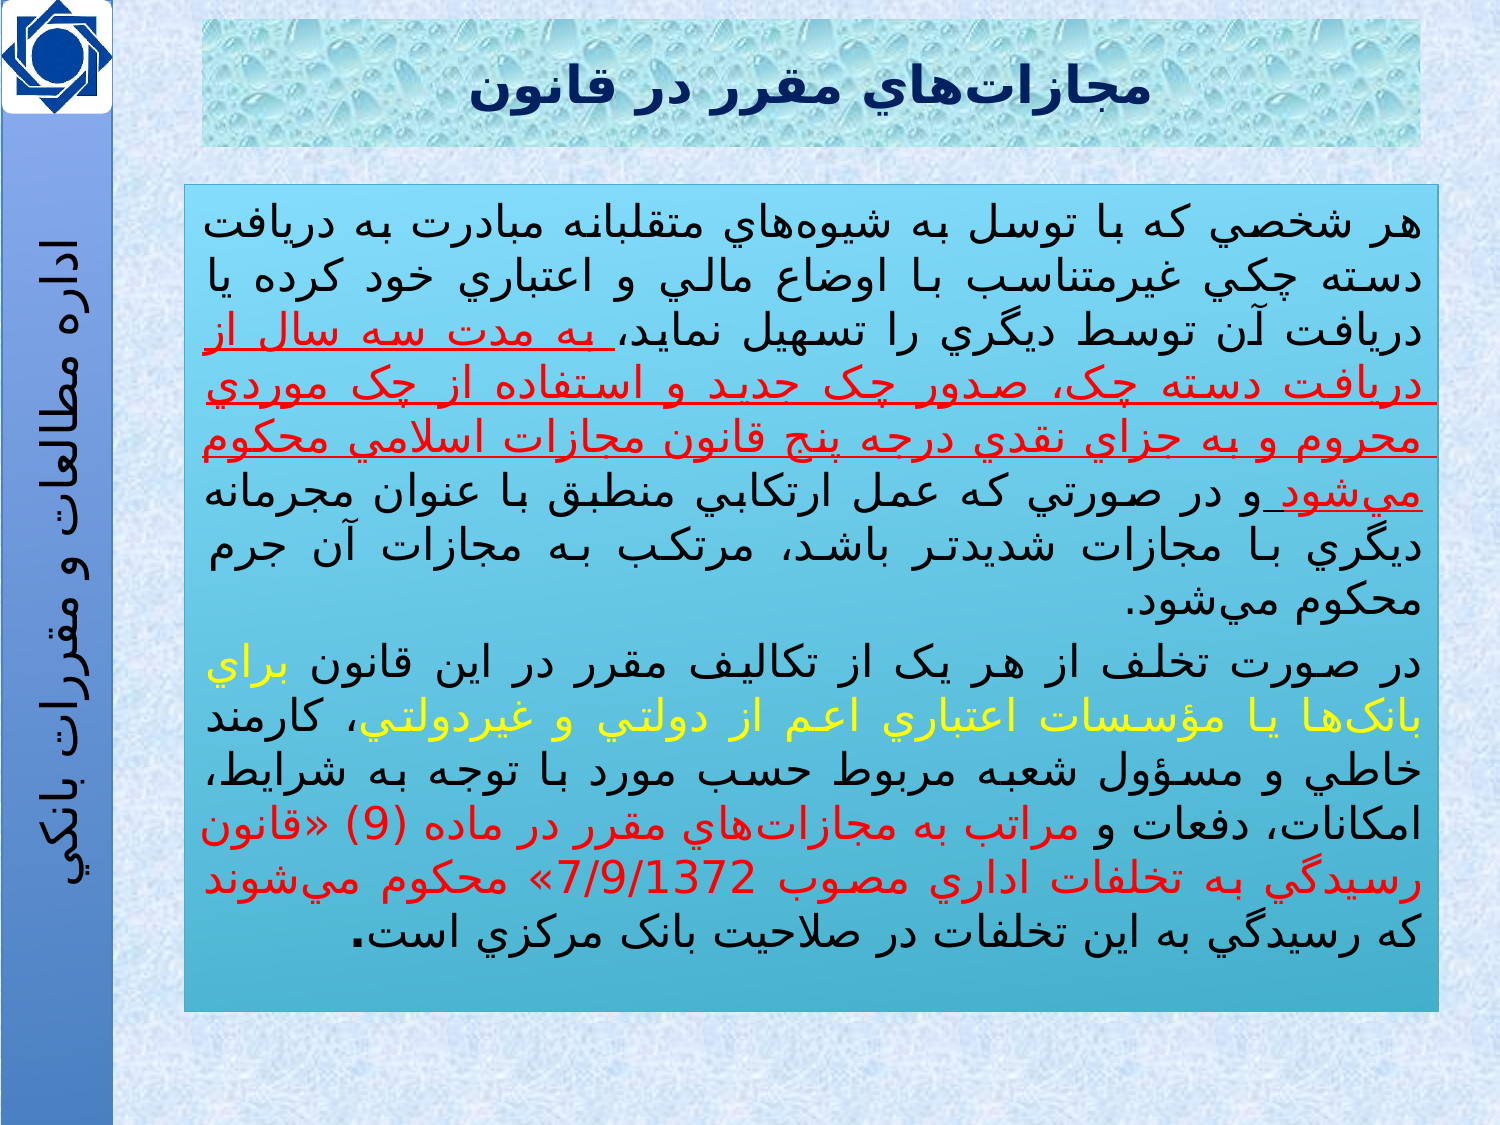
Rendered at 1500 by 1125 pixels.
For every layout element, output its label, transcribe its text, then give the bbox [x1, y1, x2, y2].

picture [0, 0, 1500, 1125]
title مجازات‌هاي مقرر در قانون [202, 19, 1421, 147]
list هر شخصي که با توسل به شيوه‌هاي متقلبانه مبادرت به دريافت دسته چکي غيرمتناسب با اوضاع مالي و اعتباري خود کرده يا دريافت آن توسط ديگري را تسهيل نمايد، به مدت سه سال از دريافت دسته چک، صدور چک جديد و استفاده از چک موردي محروم و به جزاي نقدي درجه پنج قانون مجازات اسلامي محکوم مي‌شود و در صورتي که عمل ارتکابي منطبق با عنوان مجرمانه ديگري با مجازات شديدتر باشد، مرتکب به مجازات آن جرم محکوم مي‌شود. در صورت تخلف از هر يک از تکاليف مقرر در اين قانون براي بانک‌ها يا مؤسسات اعتباري اعم از دولتي و غيردولتي، کارمند خاطي و مسؤول شعبه مربوط حسب مورد با توجه به شرايط، امکانات، دفعات و مراتب به مجازات‌هاي مقرر در ماده (9) «قانون رسيدگي به تخلفات اداري مصوب 7/9/1372» محکوم مي‌شوند که رسيدگي به اين تخلفات در صلاحيت بانک مرکزي است. [184, 184, 1439, 1012]
